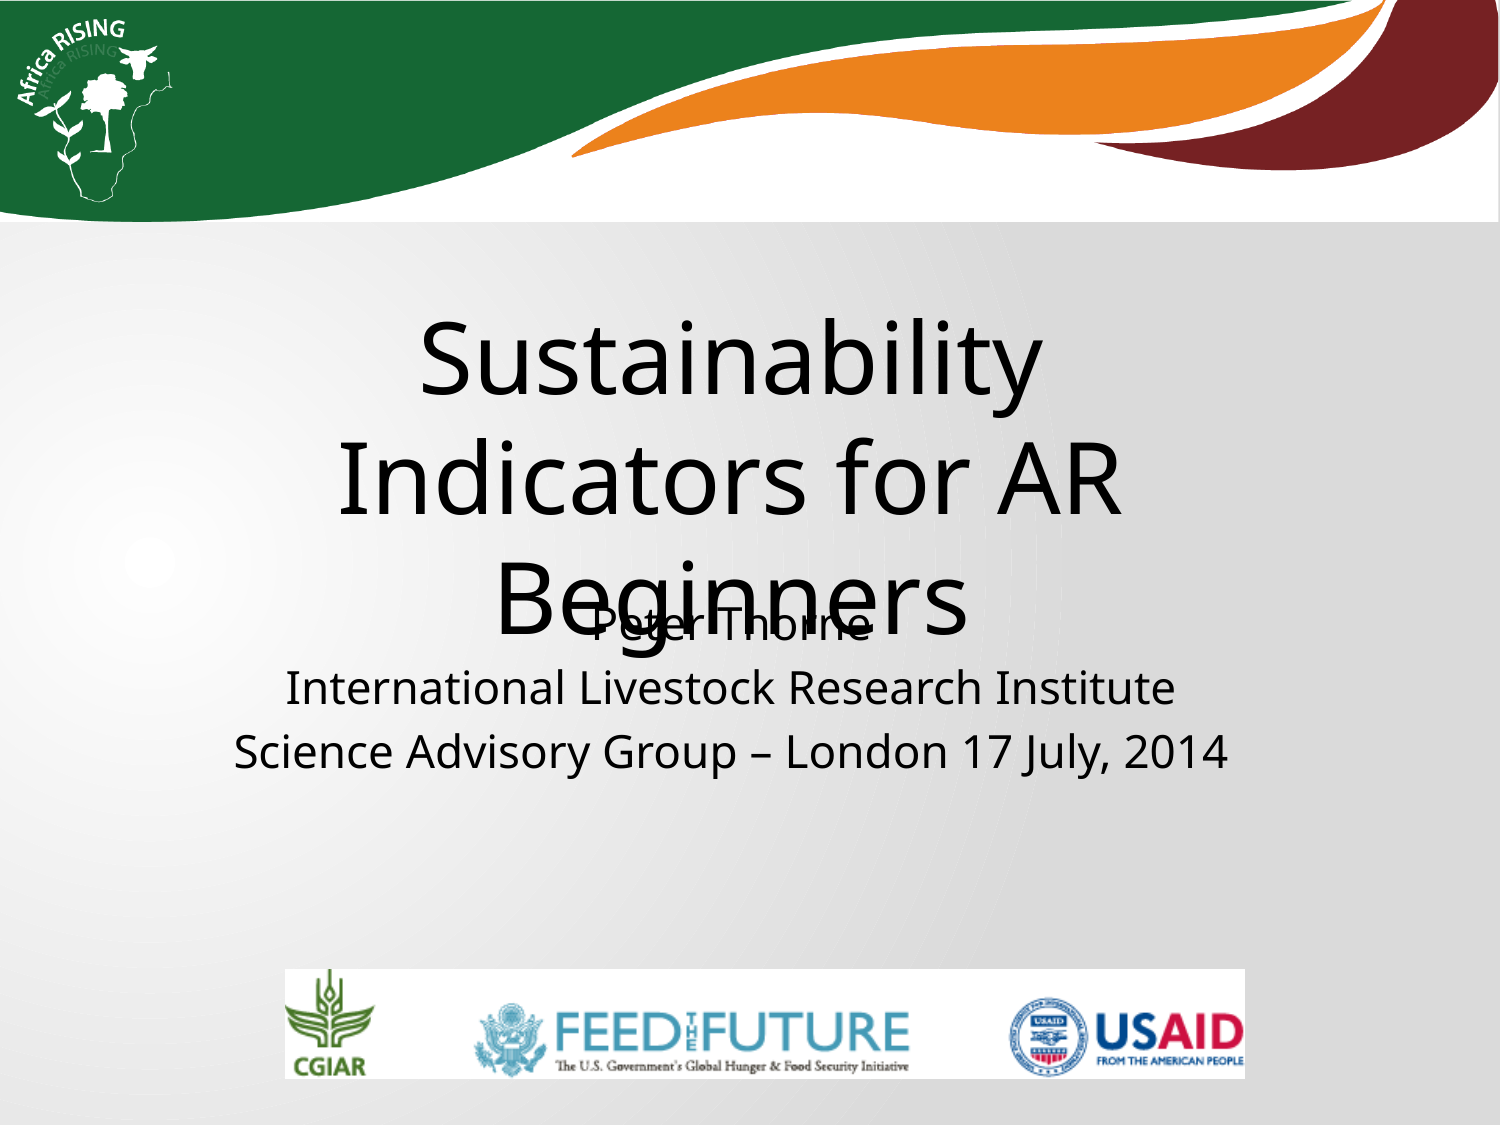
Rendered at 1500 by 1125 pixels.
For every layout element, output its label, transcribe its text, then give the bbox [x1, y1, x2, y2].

list Sustainability Indicators for AR Beginners [137, 287, 1307, 475]
picture [285, 969, 1245, 1079]
picture [0, 0, 1499, 222]
list Peter Thorne International Livestock Research Institute Science Advisory Group – London 17 July, 2014 [137, 587, 1307, 788]
